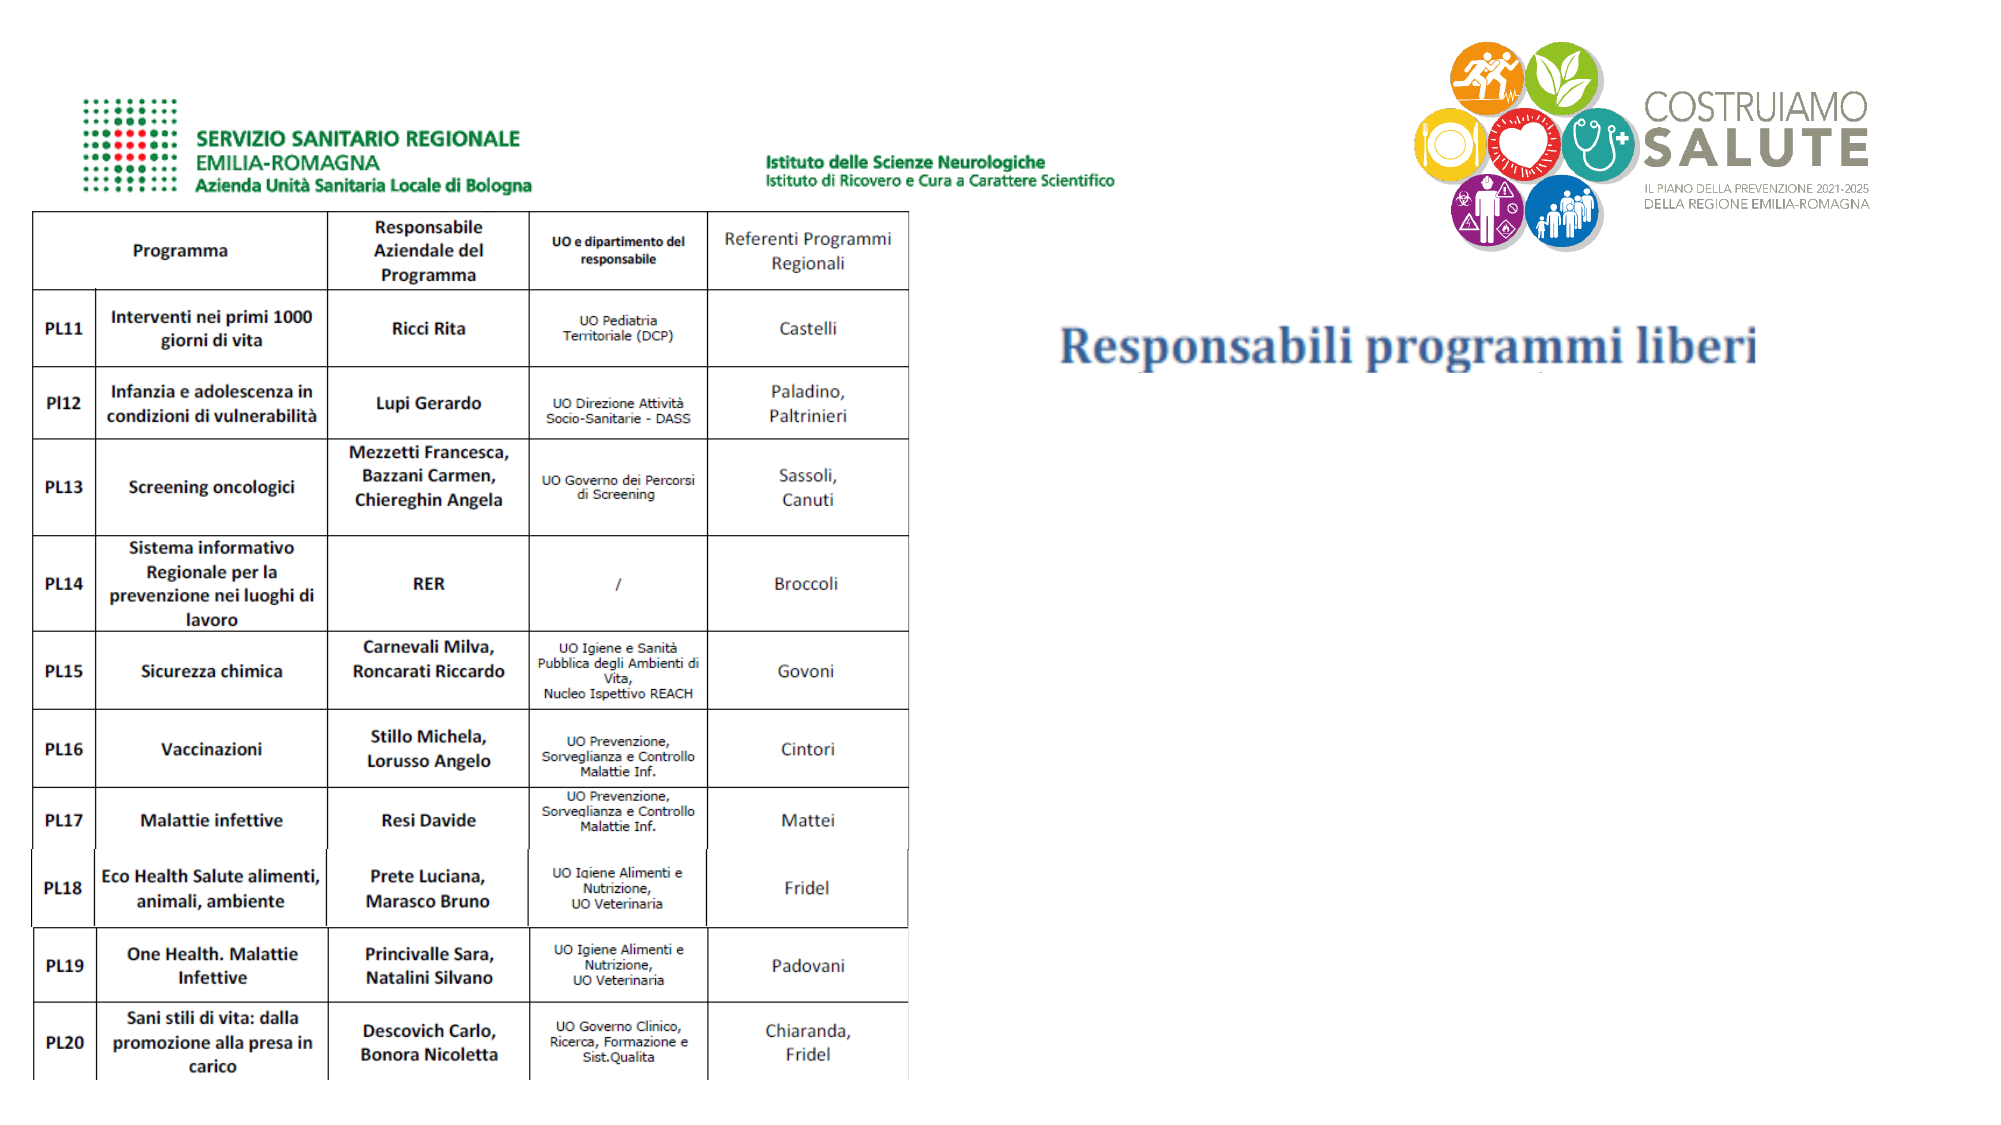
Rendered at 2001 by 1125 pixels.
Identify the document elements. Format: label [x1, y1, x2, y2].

picture [80, 95, 1119, 197]
picture [1405, 22, 1882, 270]
picture [31, 210, 910, 1080]
picture [1056, 317, 1756, 373]
